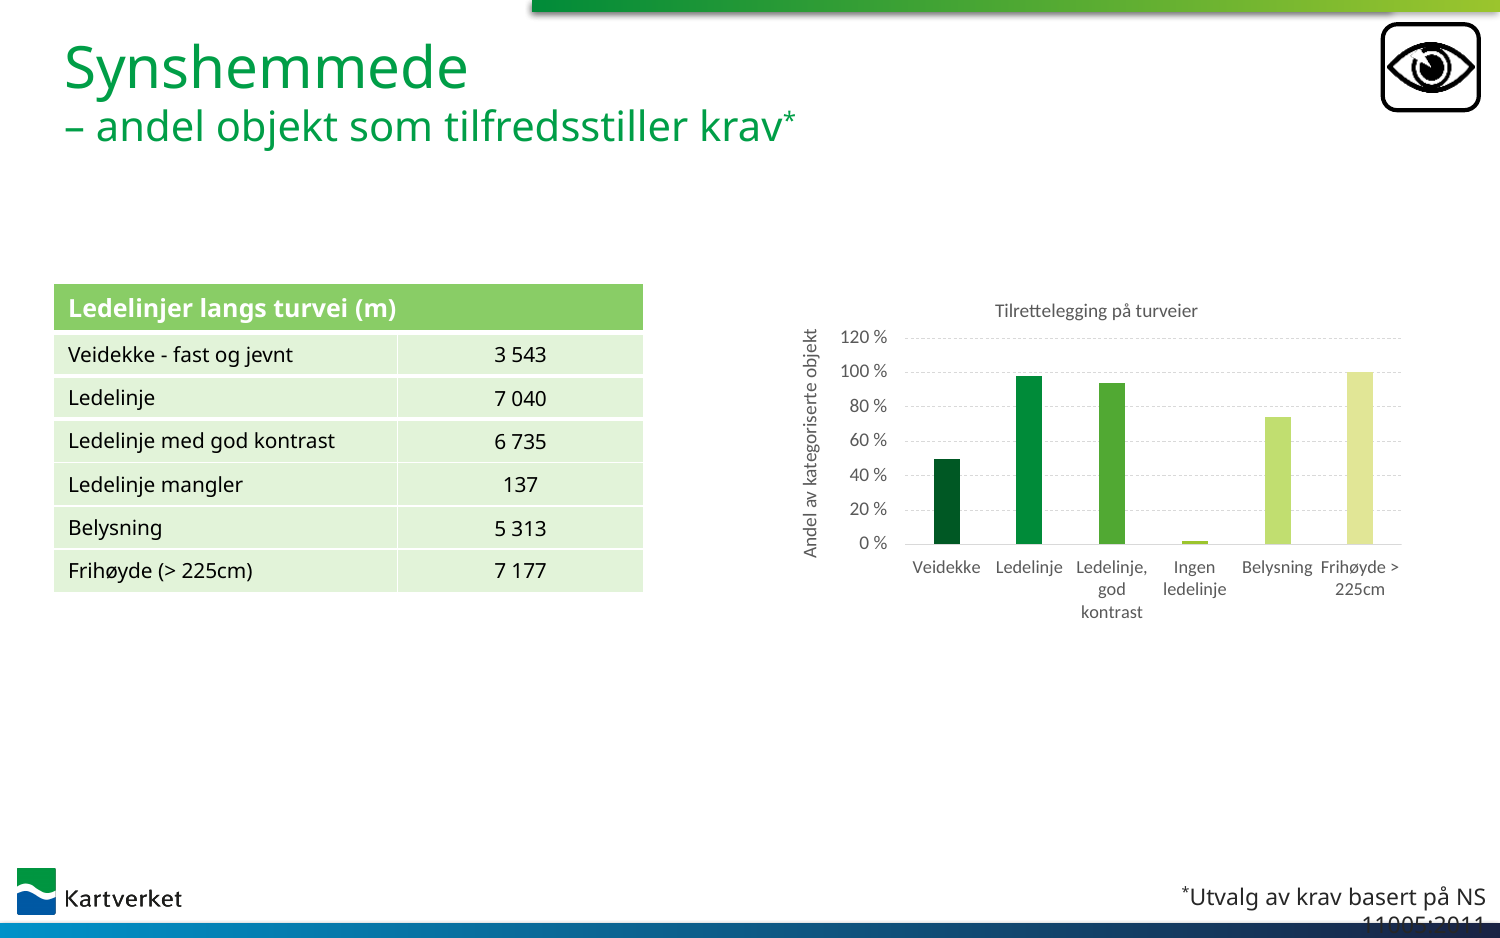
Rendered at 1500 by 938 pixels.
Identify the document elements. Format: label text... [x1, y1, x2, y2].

table_cell Ledelinje mangler [54, 463, 397, 505]
table_cell 7 040 [398, 378, 643, 417]
table_cell Ledelinje [54, 378, 397, 417]
table_cell 3 543 [398, 335, 643, 374]
table_cell 7 177 [398, 550, 643, 592]
table_cell 137 [398, 463, 643, 505]
table_cell 6 735 [398, 421, 643, 462]
table_cell Frihøyde (> 225cm) [54, 550, 397, 592]
table_header Ledelinjer langs turvei (m) [54, 284, 643, 330]
text_box *Utvalg av krav basert på NS 11005:2011 [1068, 873, 1500, 938]
table_cell Veidekke - fast og jevnt [54, 335, 397, 374]
picture [791, 291, 1402, 630]
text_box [1382, 24, 1480, 111]
table_cell Ledelinje med god kontrast [54, 421, 397, 462]
table_cell Belysning [54, 507, 397, 548]
text_box Synshemmede – andel objekt som tilfredsstiller krav* [49, 24, 1431, 158]
table_cell 5 313 [398, 507, 643, 548]
